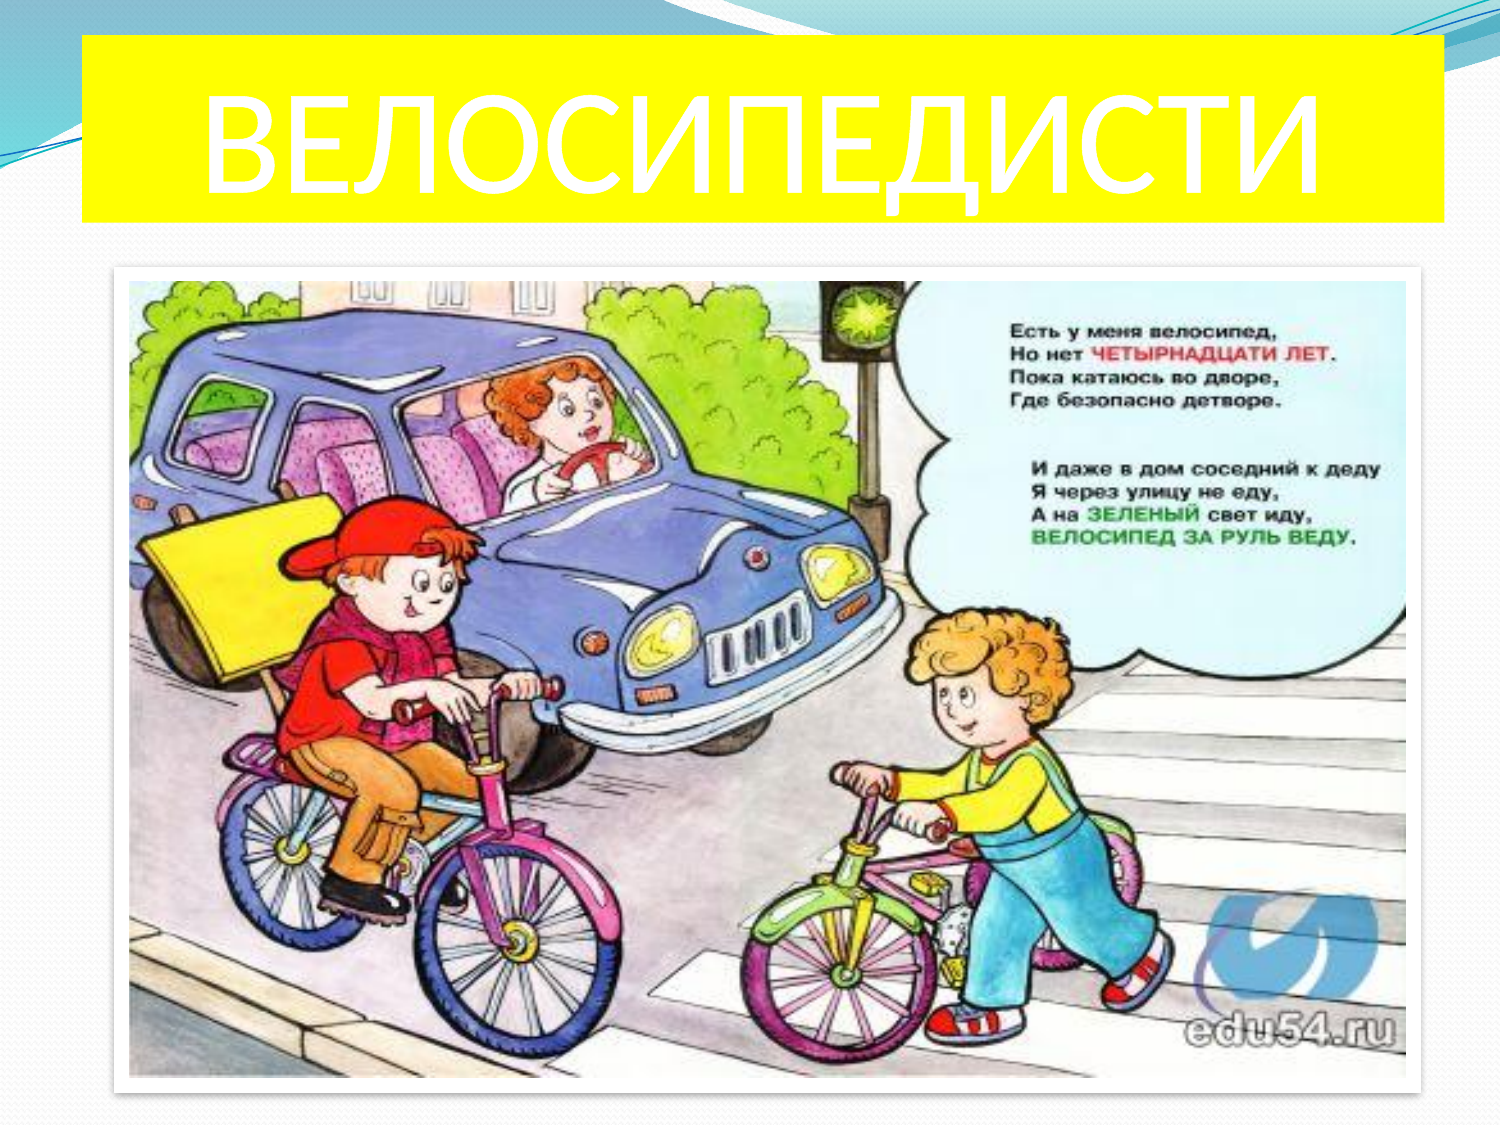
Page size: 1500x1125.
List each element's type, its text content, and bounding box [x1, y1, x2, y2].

picture [128, 280, 1407, 1079]
title ВЕЛОСИПЕДИСТИ [82, 35, 1445, 223]
